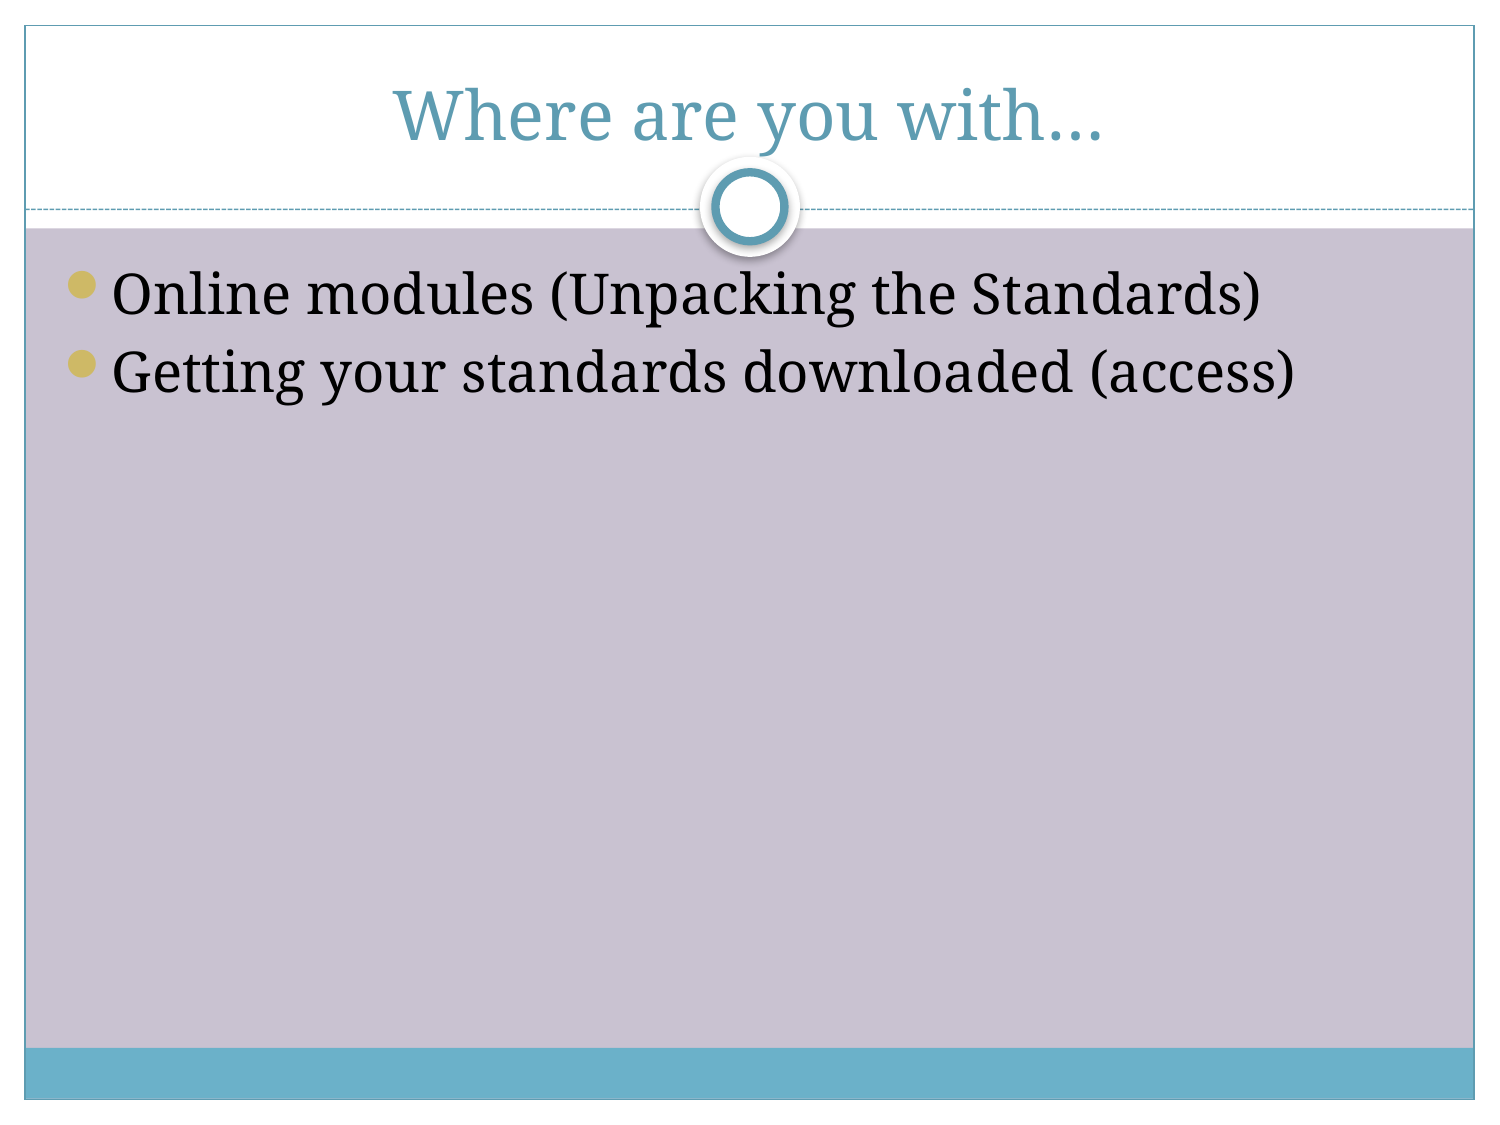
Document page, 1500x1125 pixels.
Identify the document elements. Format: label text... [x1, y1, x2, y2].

title Where are you with… [49, 37, 1450, 162]
list Online modules (Unpacking the Standards) Getting your standards downloaded (access) [49, 250, 1445, 1001]
